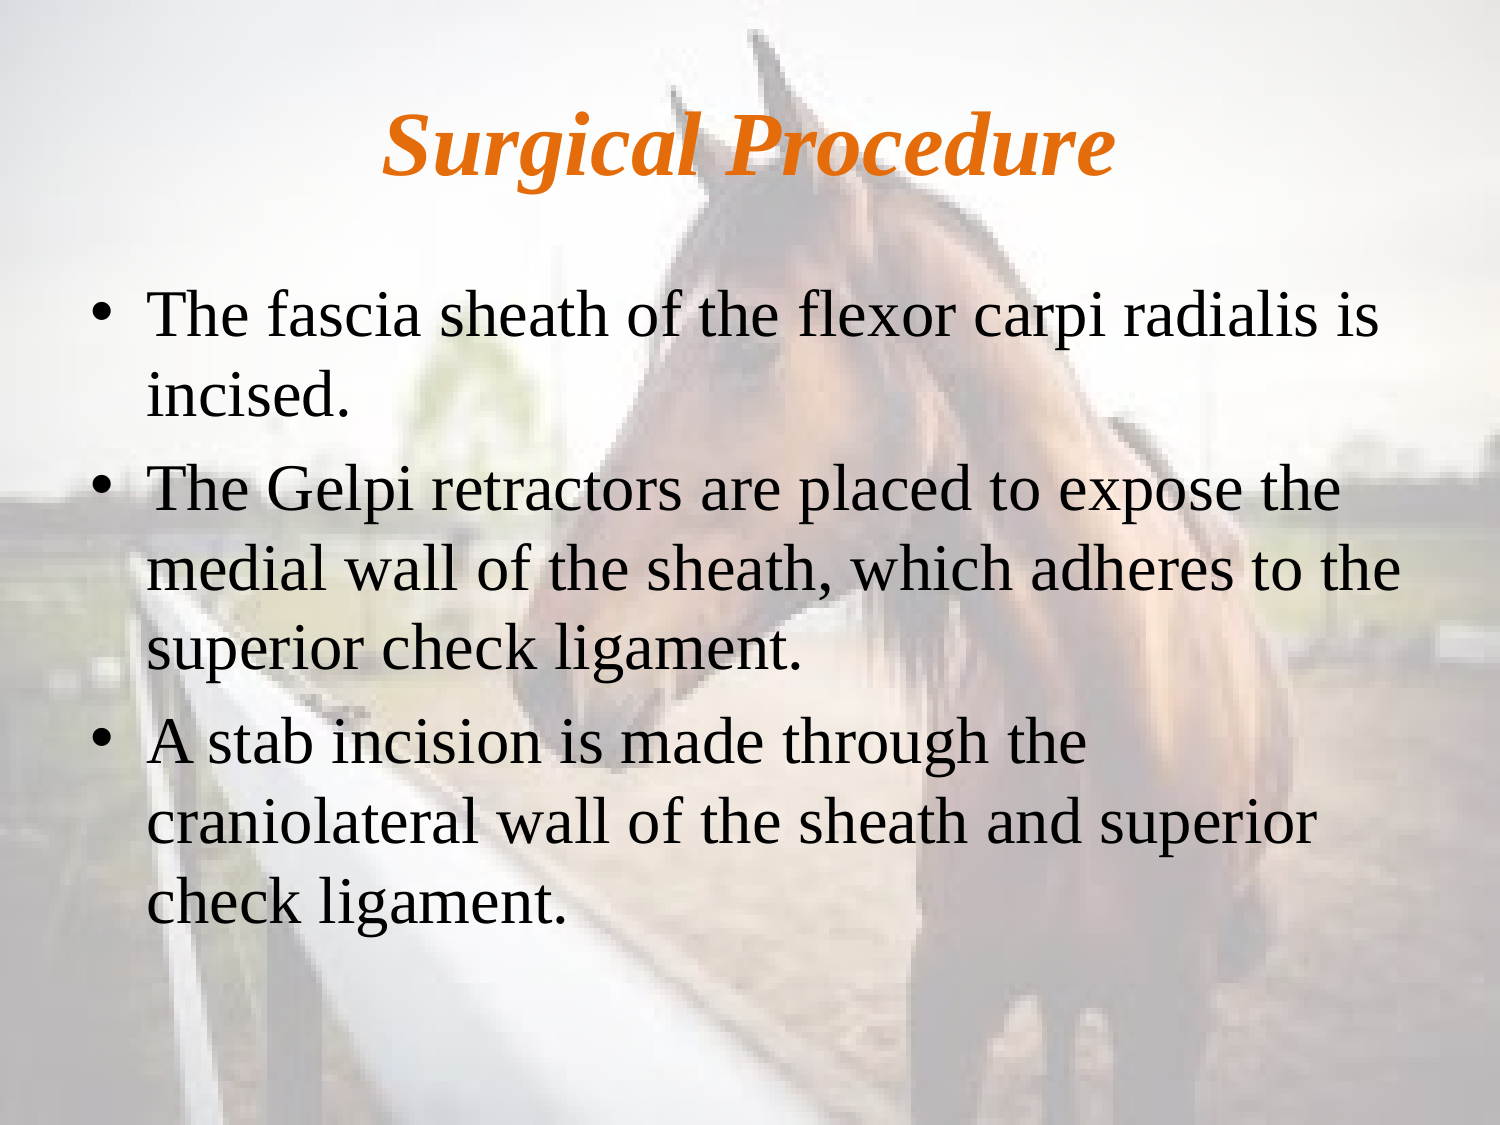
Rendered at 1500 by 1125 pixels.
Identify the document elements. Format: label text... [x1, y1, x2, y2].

list The fascia sheath of the flexor carpi radialis is incised. The Gelpi retractors are placed to expose the medial wall of the sheath, which adheres to the superior check ligament. A stab incision is made through the craniolateral wall of the sheath and superior check ligament. [75, 262, 1425, 1005]
title Surgical Procedure [75, 45, 1425, 233]
